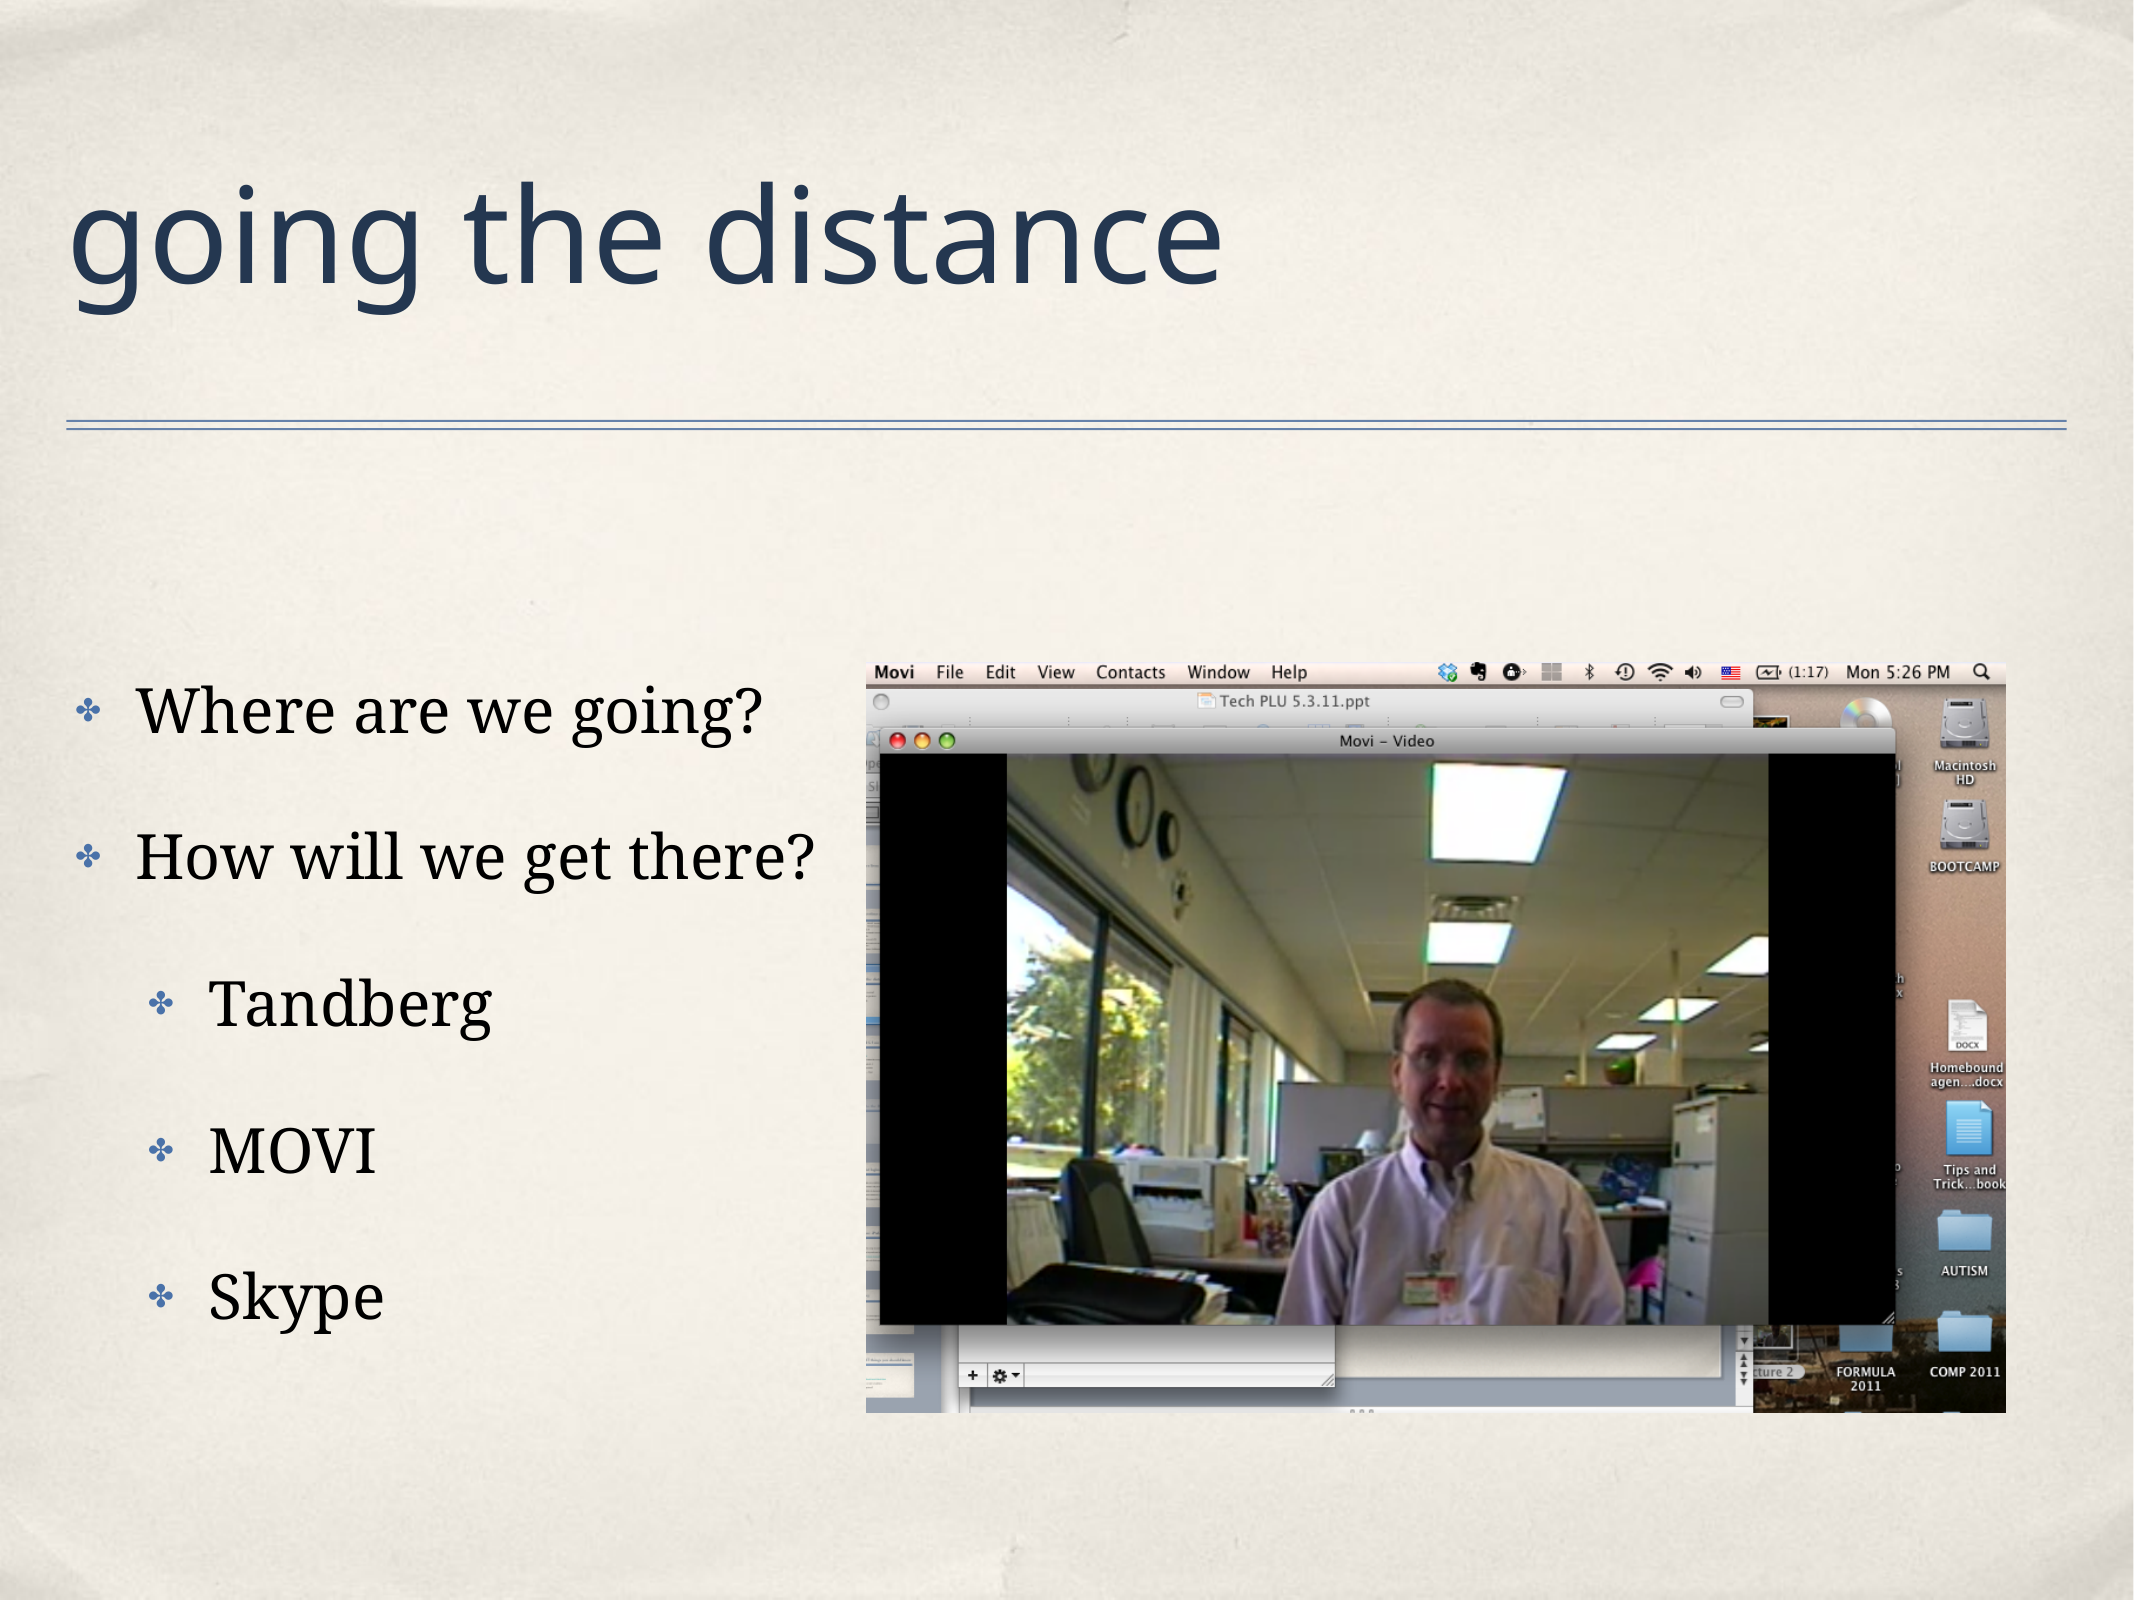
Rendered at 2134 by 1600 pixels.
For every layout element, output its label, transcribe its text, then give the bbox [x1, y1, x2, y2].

picture [0, 0, 2134, 1600]
list Where are we going? How will we get there? Tandberg MOVI Skype [66, 486, 2084, 1526]
title going the distance [57, 72, 2076, 409]
